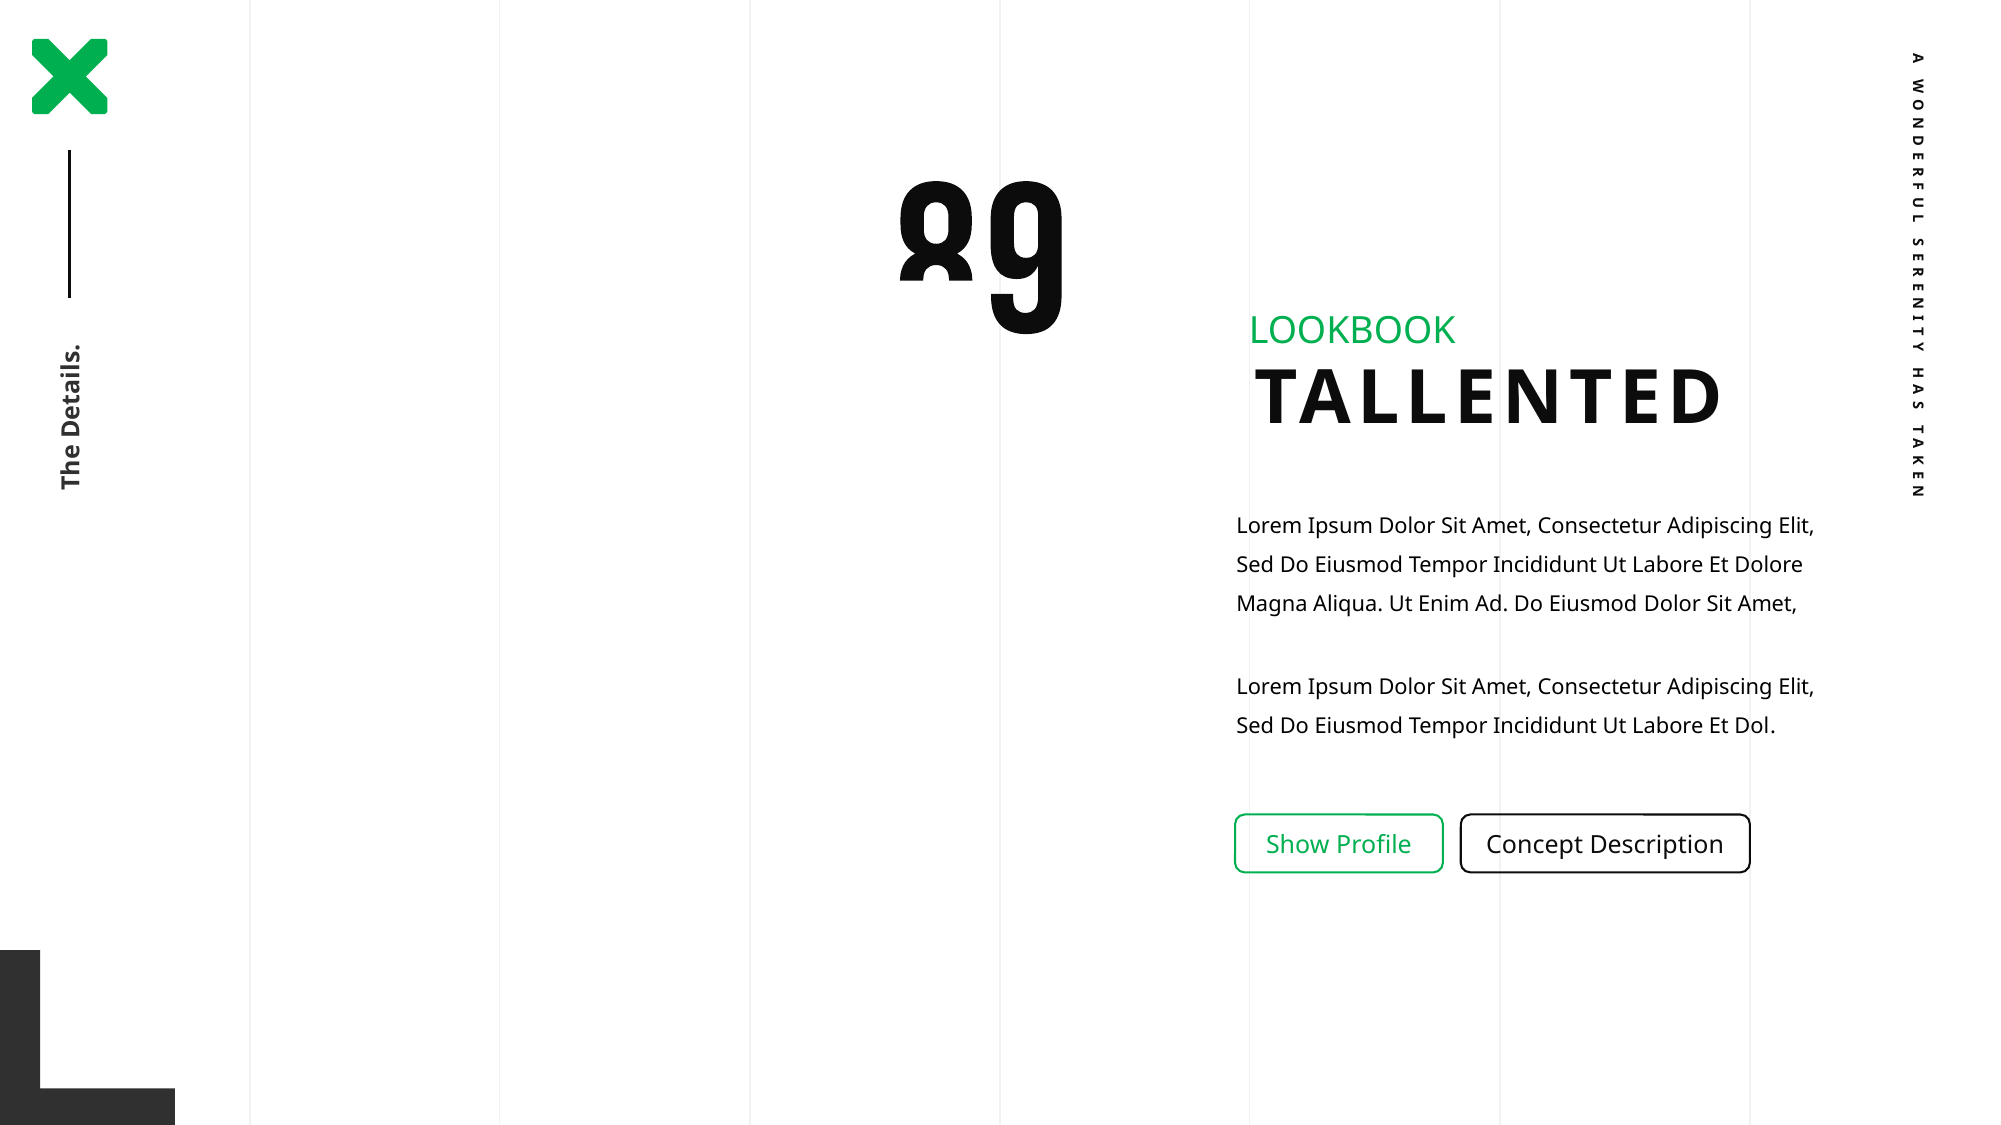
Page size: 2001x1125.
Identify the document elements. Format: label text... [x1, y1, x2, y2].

text_box The Details. [47, 162, 92, 506]
text_box Lorem Ipsum Dolor Sit Amet, Consectetur Adipiscing Elit, Sed Do Eiusmod Tempor Incididunt Ut Labore Et Dolore Magna Aliqua. Ut Enim Ad. Do Eiusmod Dolor Sit Amet, [1221, 490, 1853, 624]
text_box [31, 37, 109, 116]
text_box [0, 949, 176, 1125]
picture [157, 162, 1092, 985]
text_box Show Profile [1233, 813, 1444, 874]
text_box A WONDERFUL SERENITY HAS TAKEN [1902, 38, 1944, 536]
text_box Concept Description [1459, 813, 1751, 874]
text_box LOOKBOOK [1233, 298, 1471, 359]
text_box Lorem Ipsum Dolor Sit Amet, Consectetur Adipiscing Elit, Sed Do Eiusmod Tempor Incididunt Ut Labore Et Dol. [1221, 652, 1853, 746]
text_box TALLENTED [1239, 341, 1739, 447]
